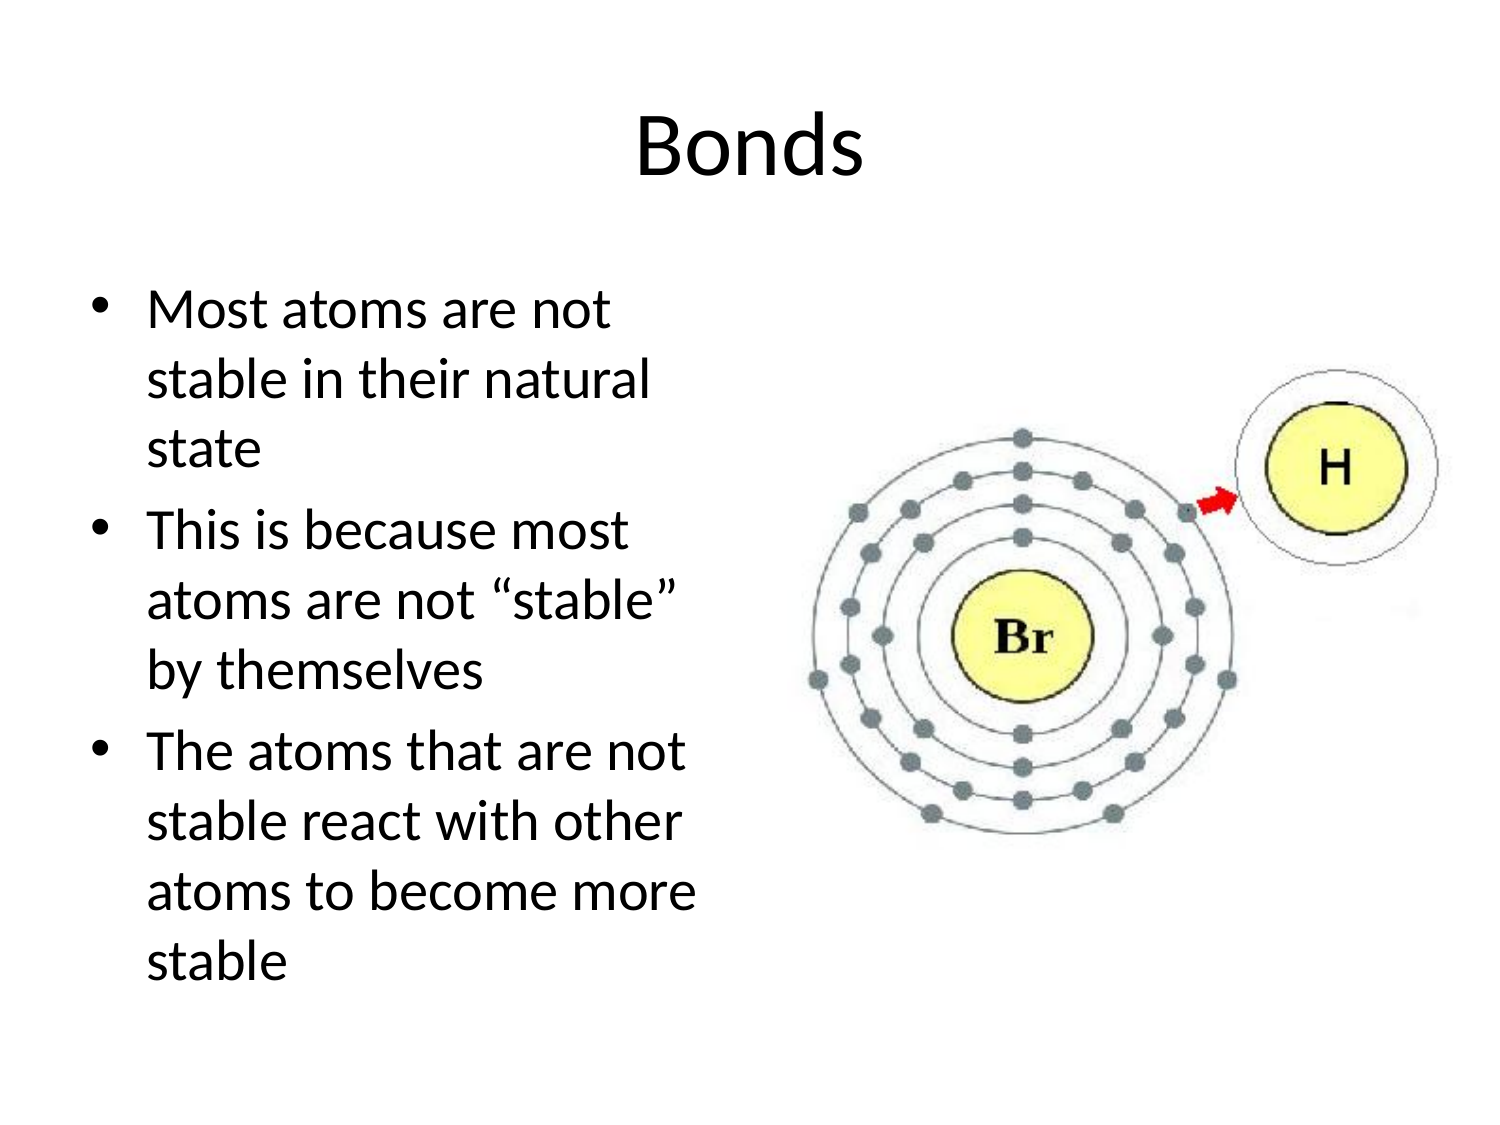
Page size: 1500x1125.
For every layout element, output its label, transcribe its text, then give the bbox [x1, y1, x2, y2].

list Most atoms are not stable in their natural state This is because most atoms are not “stable” by themselves The atoms that are not stable react with other atoms to become more stable [75, 262, 738, 1005]
title Bonds [75, 45, 1425, 233]
picture [787, 349, 1458, 851]
